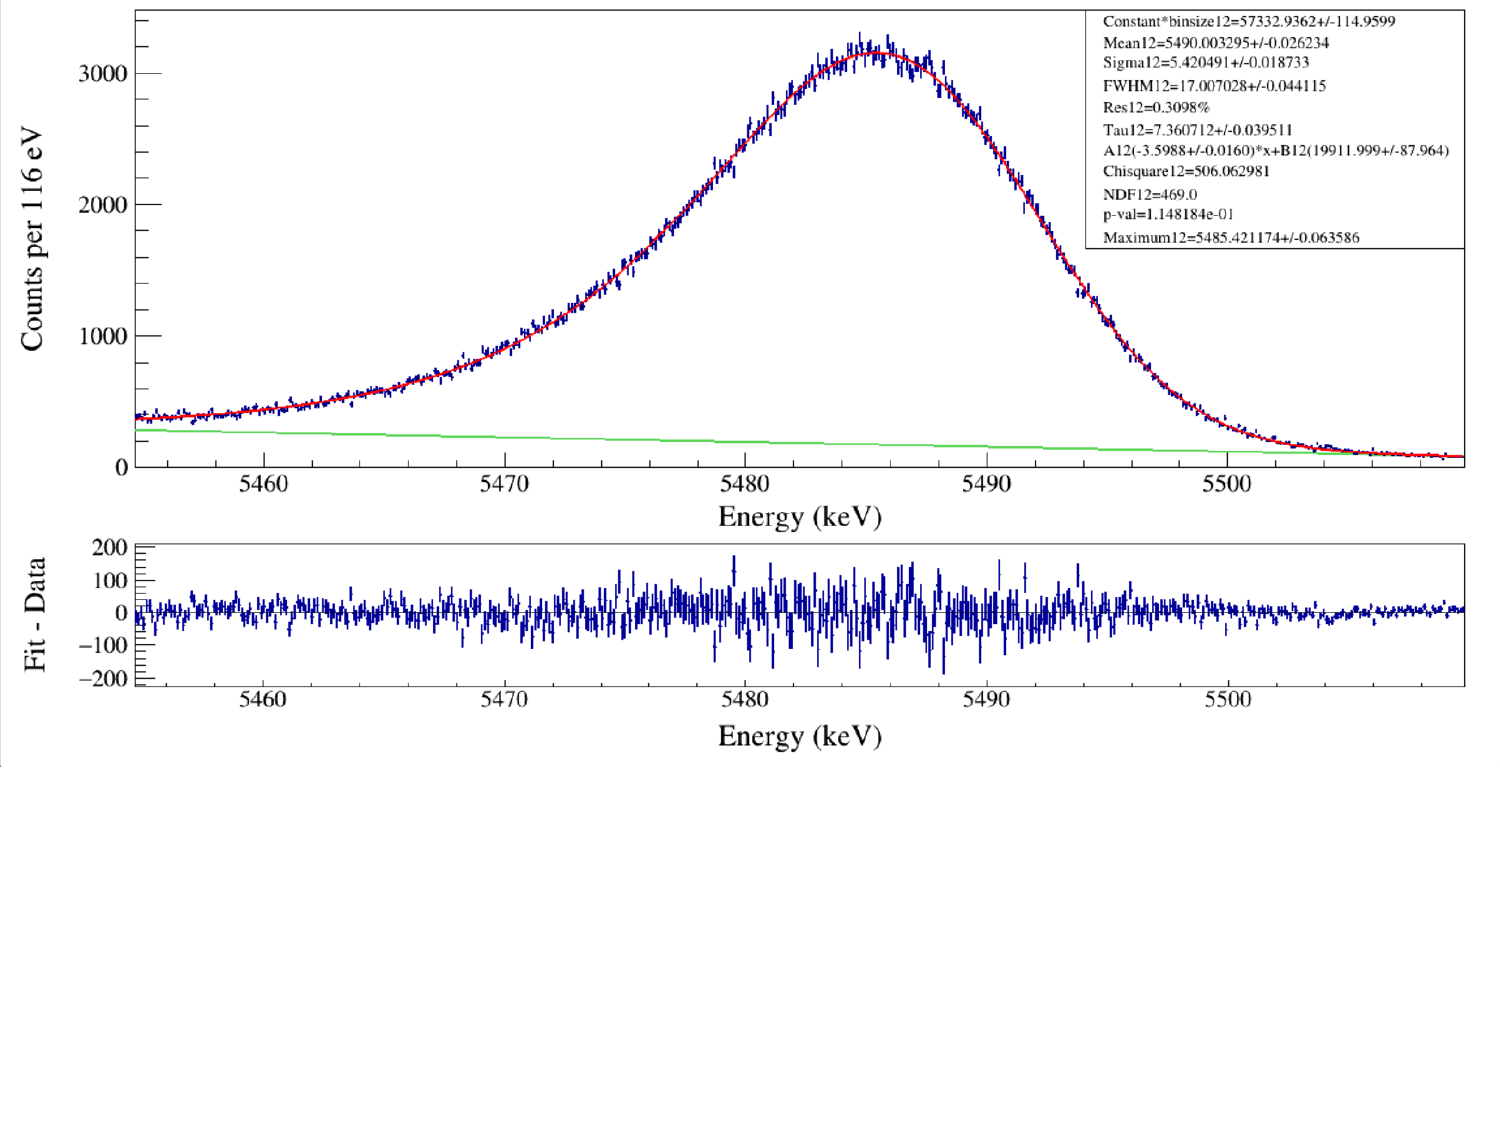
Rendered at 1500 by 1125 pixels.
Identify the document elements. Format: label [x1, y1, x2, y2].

picture [0, 0, 1500, 767]
